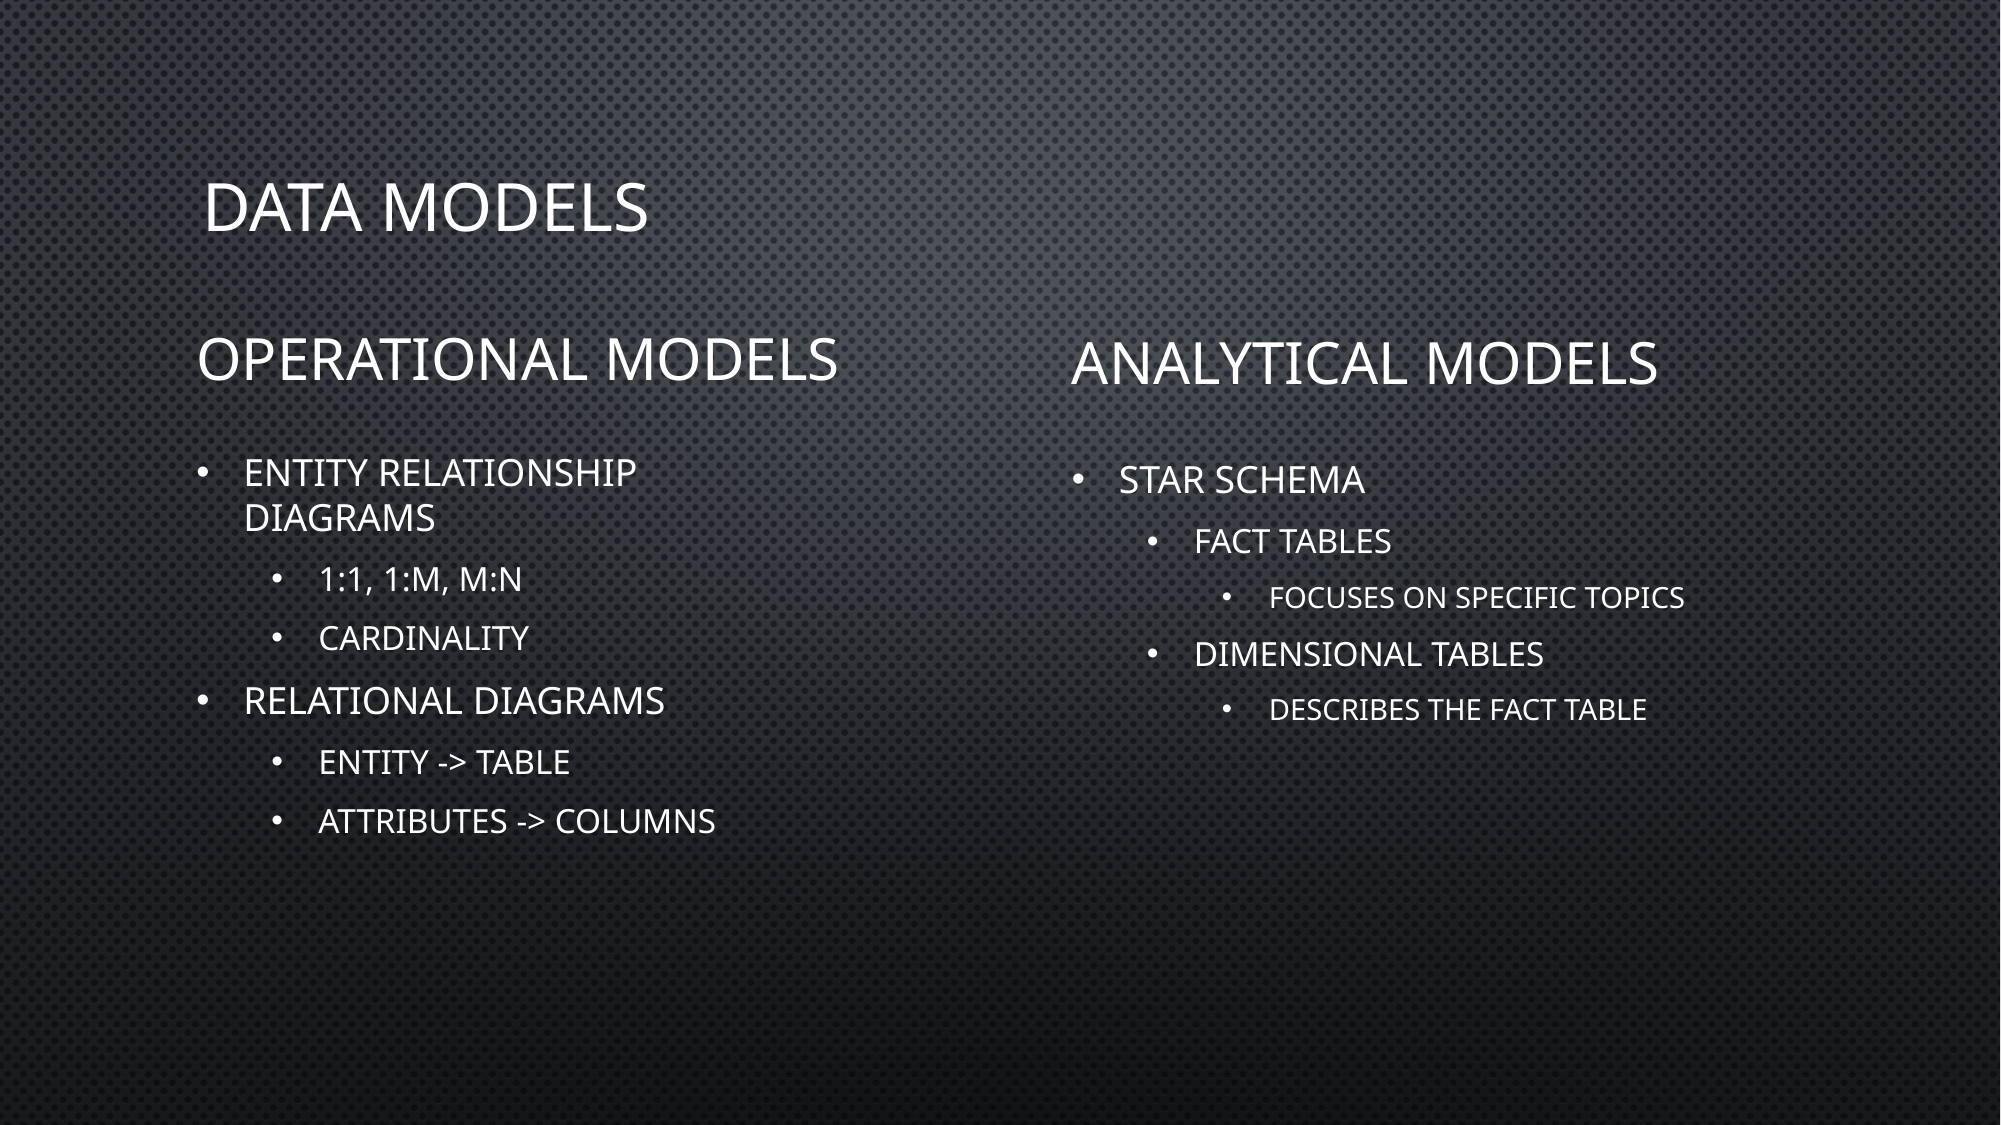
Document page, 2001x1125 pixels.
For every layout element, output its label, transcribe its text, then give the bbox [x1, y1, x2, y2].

title Data models [187, 99, 1813, 309]
list Analytical models [1056, 308, 1813, 404]
list Star schema Fact tables Focuses on specific topics Dimensional tables Describes the fact table [1056, 448, 1704, 867]
list Operational models [181, 305, 935, 400]
list Entity relationship diagrams 1:1, 1:M, M:N CARDINALITY Relational diagrams Entity -> table Attributes -> columns [181, 441, 791, 860]
